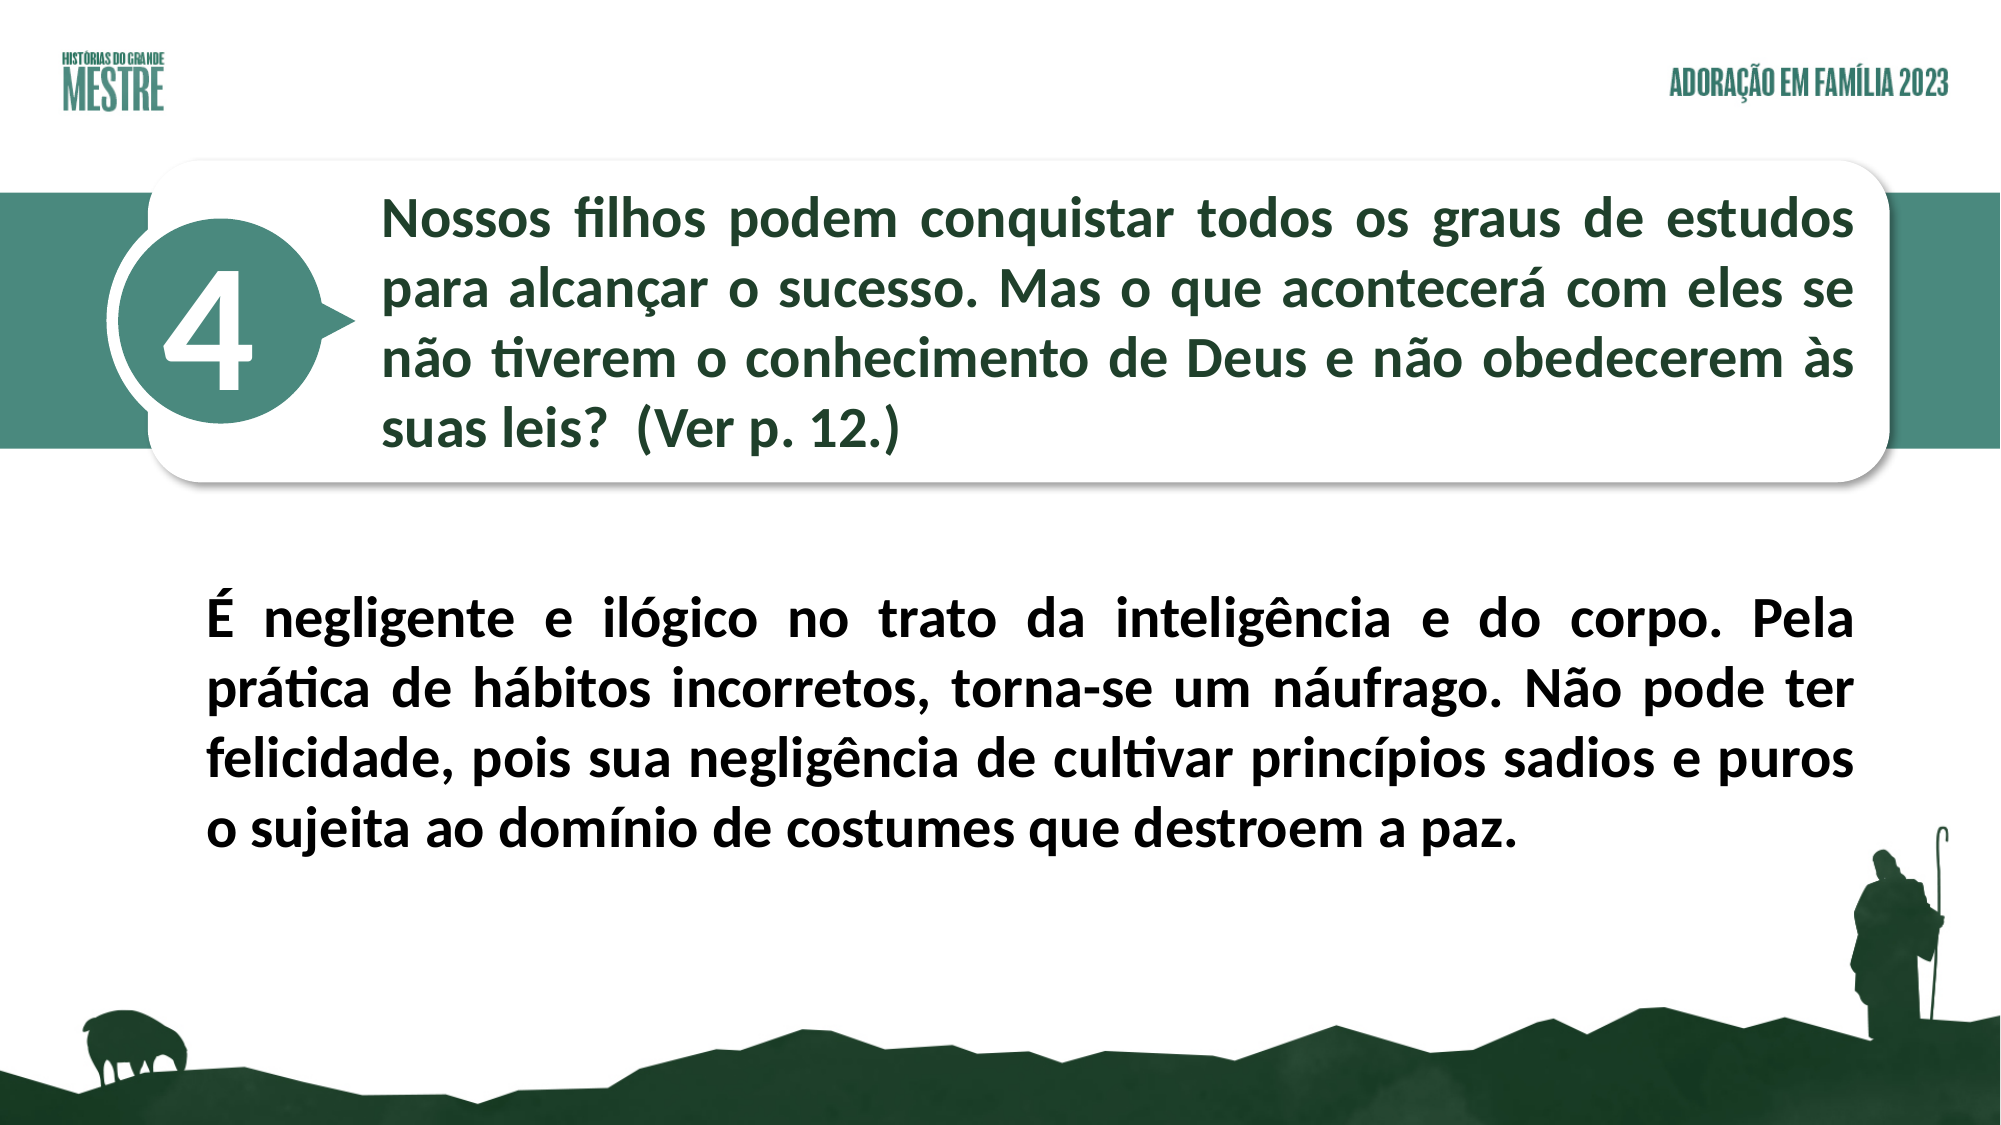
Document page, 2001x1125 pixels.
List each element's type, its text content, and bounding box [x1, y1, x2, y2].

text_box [0, 160, 2000, 483]
text_box É negligente e ilógico no trato da inteligência e do corpo. Pela prática de hábitos incorretos, torna-se um náufrago. Não pode ter felicidade, pois sua negligência de cultivar princípios sadios e puros o sujeita ao domínio de costumes que destroem a paz. [191, 571, 1871, 867]
picture [0, 0, 2001, 1125]
